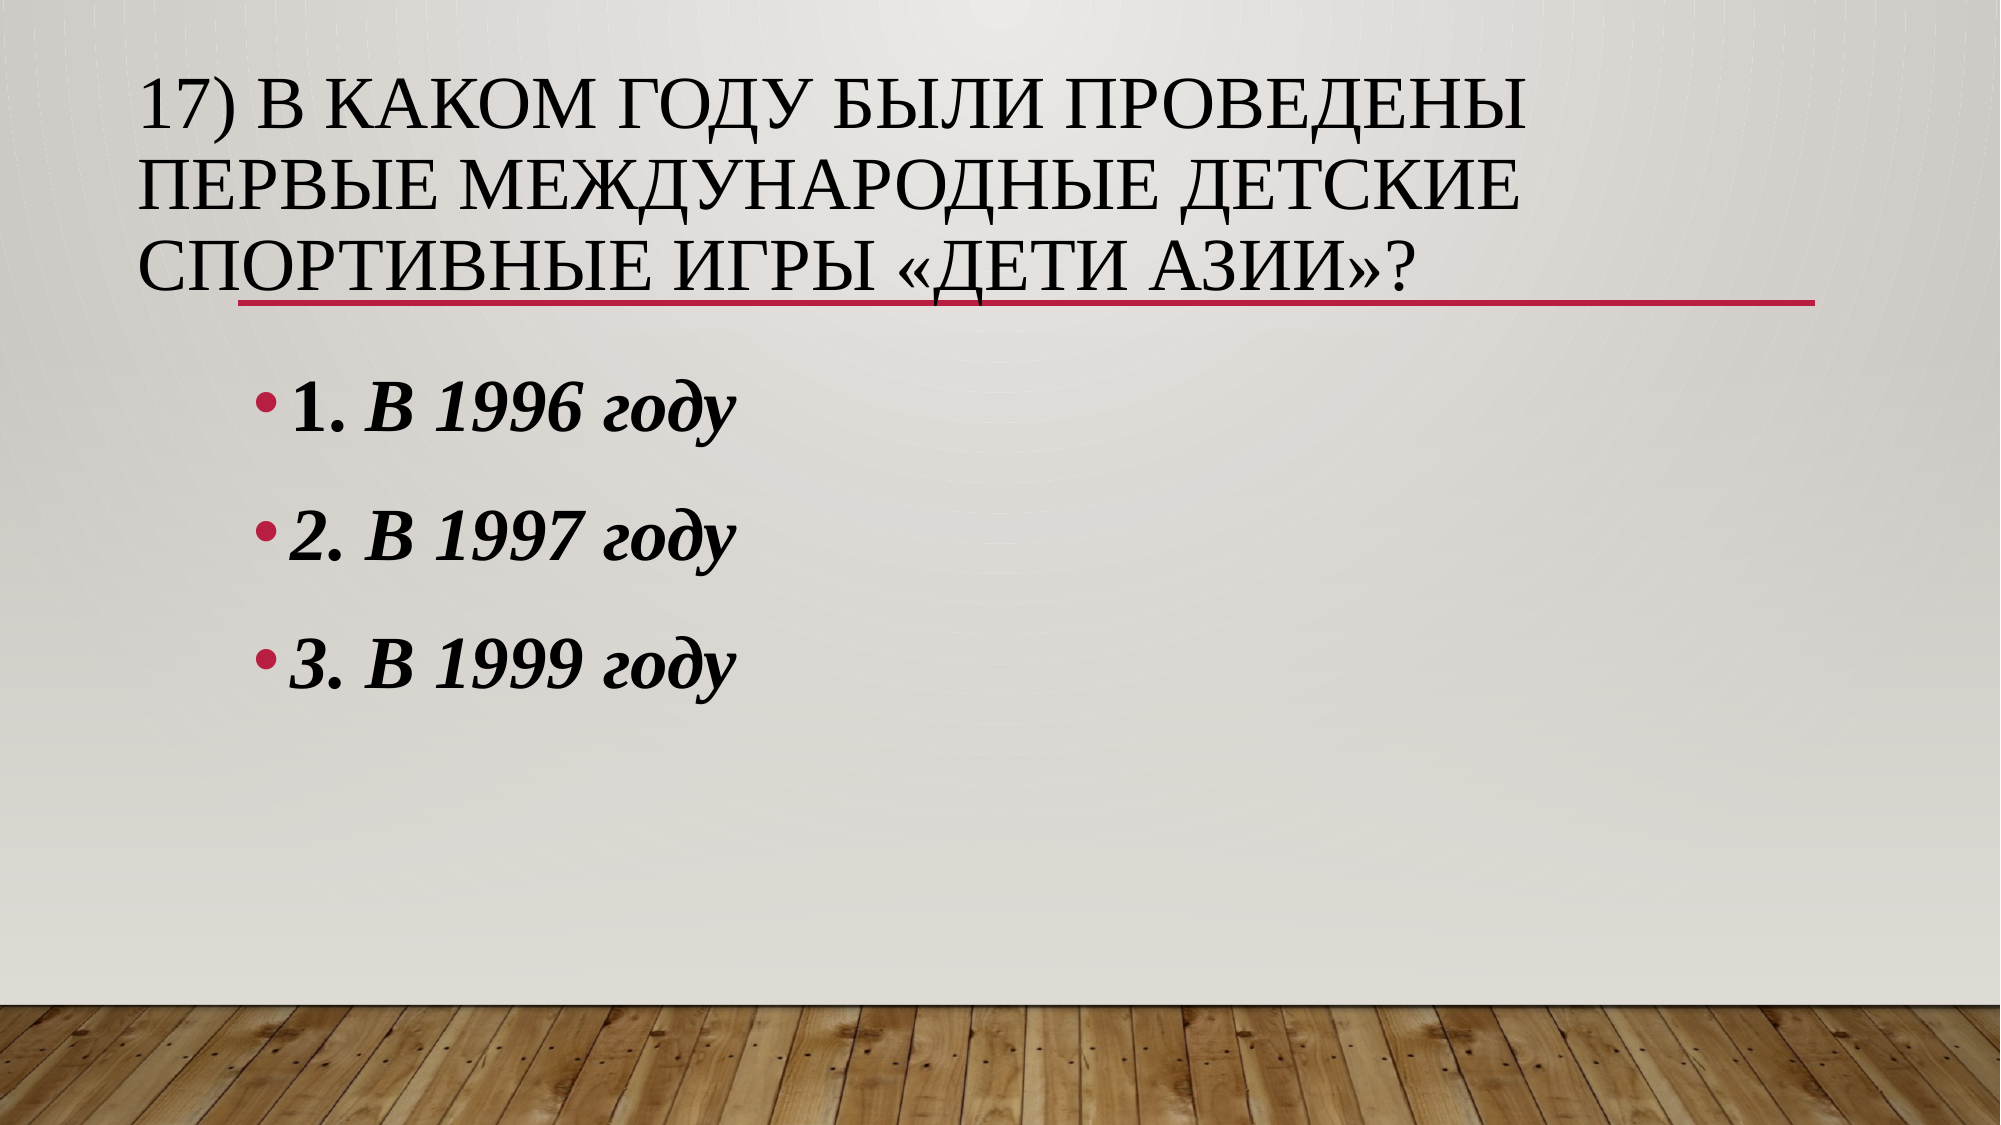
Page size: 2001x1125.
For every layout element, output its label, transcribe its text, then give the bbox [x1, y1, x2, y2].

picture [0, 1005, 2000, 1125]
title 17) В каком году были проведены первые Международные детские спортивные игры «Дети Азии»? [122, 56, 1698, 229]
list 1. В 1996 году 2. В 1997 году 3. В 1999 году [238, 330, 1814, 897]
